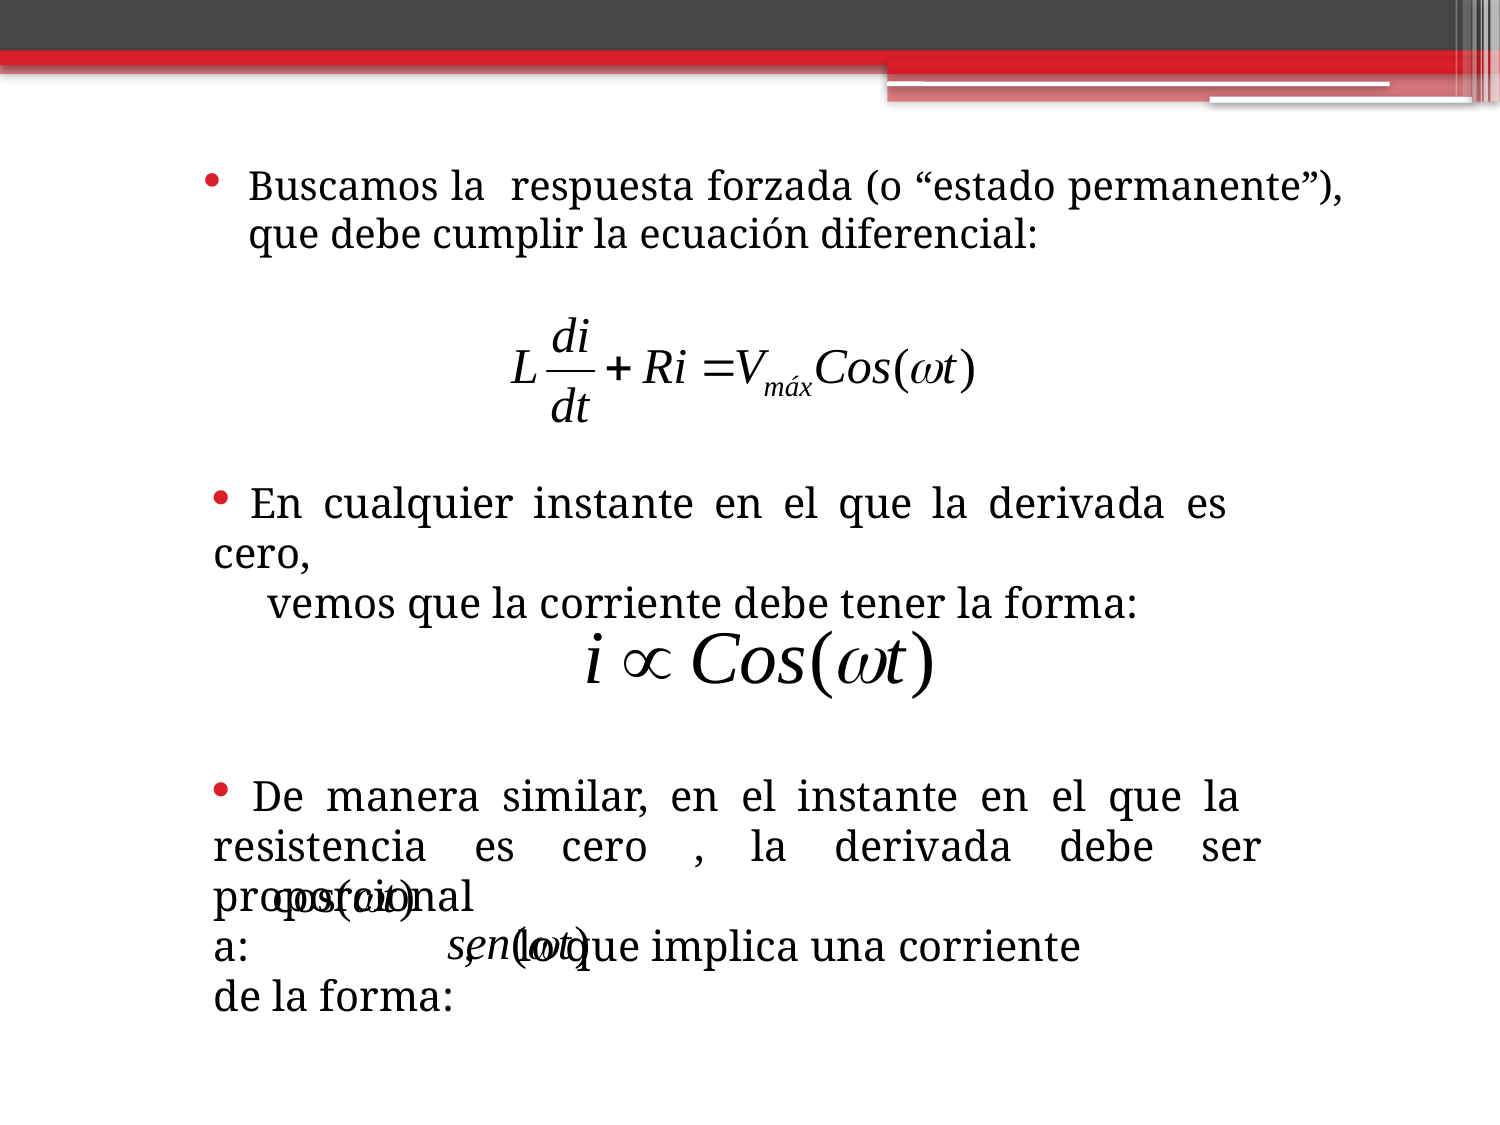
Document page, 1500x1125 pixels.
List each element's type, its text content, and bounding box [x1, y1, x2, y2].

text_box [265, 868, 426, 933]
text_box Buscamos la respuesta forzada (o “estado permanente”), que debe cumplir la ecuación diferencial: [175, 153, 1360, 271]
text_box En cualquier instante en el que la derivada es cero, vemos que la corriente debe tener la forma: [199, 469, 1243, 635]
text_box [501, 304, 985, 434]
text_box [438, 915, 599, 980]
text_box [573, 613, 946, 716]
text_box De manera similar, en el instante en el que la resistencia es cero , la derivada debe ser proporcional a: , lo que implica una corriente de la forma: [199, 762, 1278, 1028]
